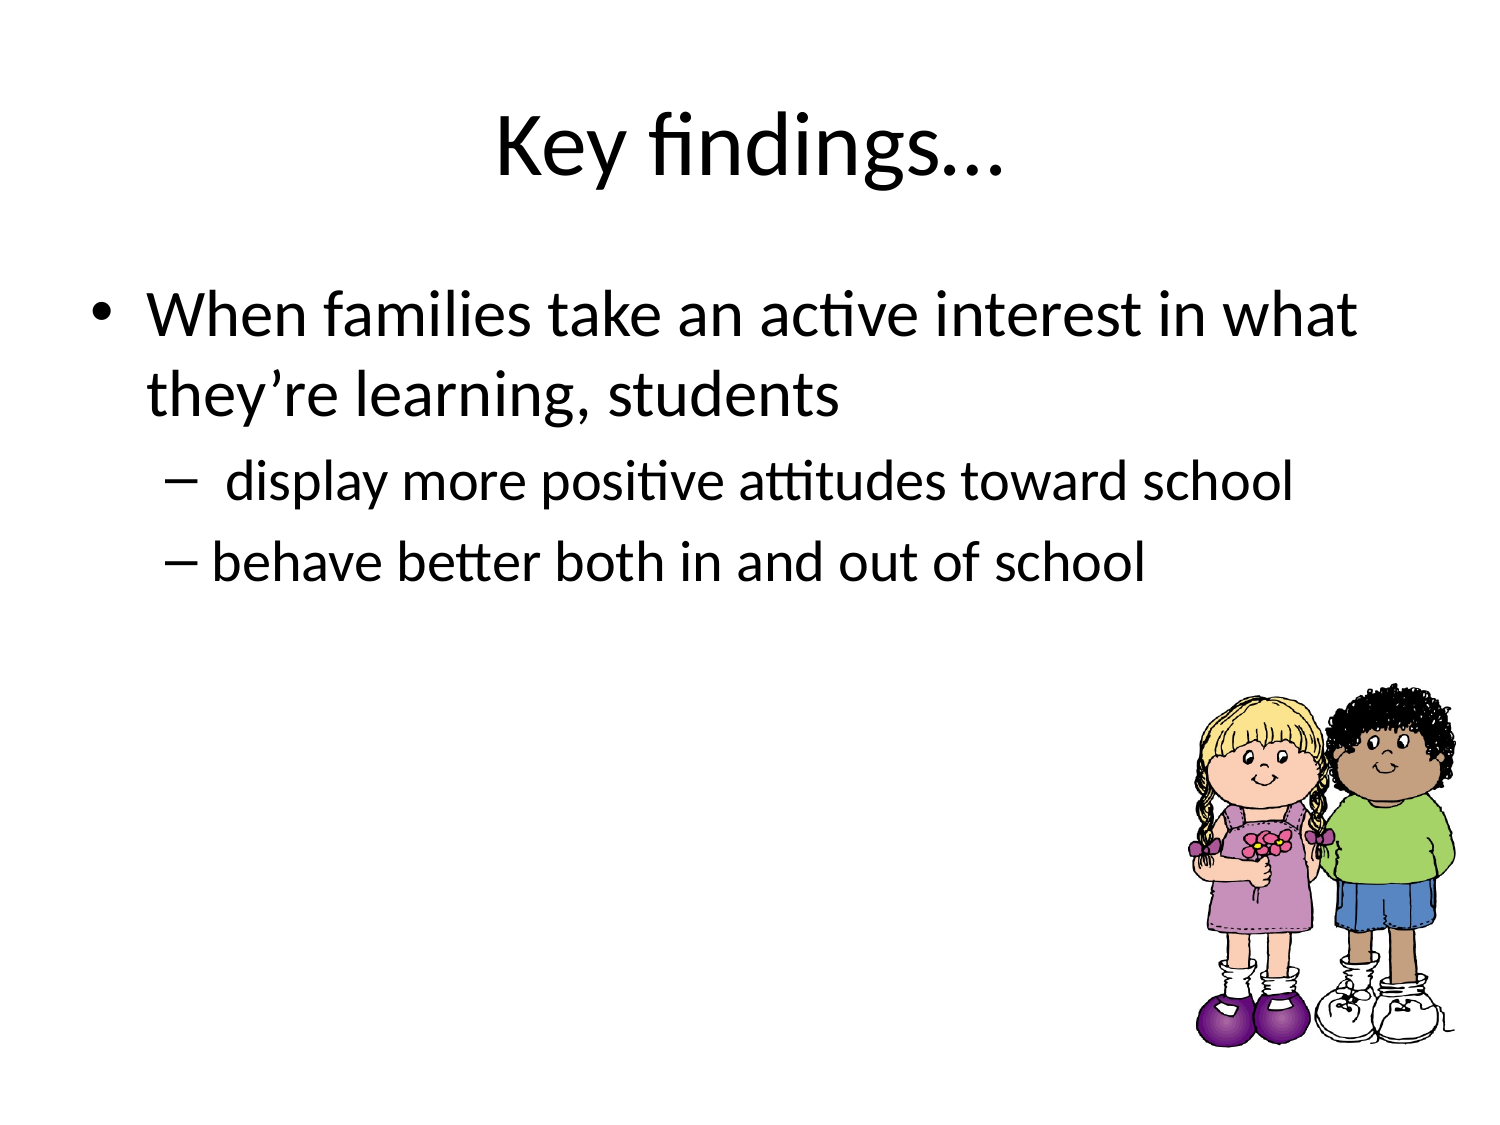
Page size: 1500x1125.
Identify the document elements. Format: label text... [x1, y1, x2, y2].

list When families take an active interest in what they’re learning, students display more positive attitudes toward school behave better both in and out of school [75, 262, 1425, 1005]
title Key findings… [75, 45, 1425, 233]
picture [990, 683, 1500, 1048]
